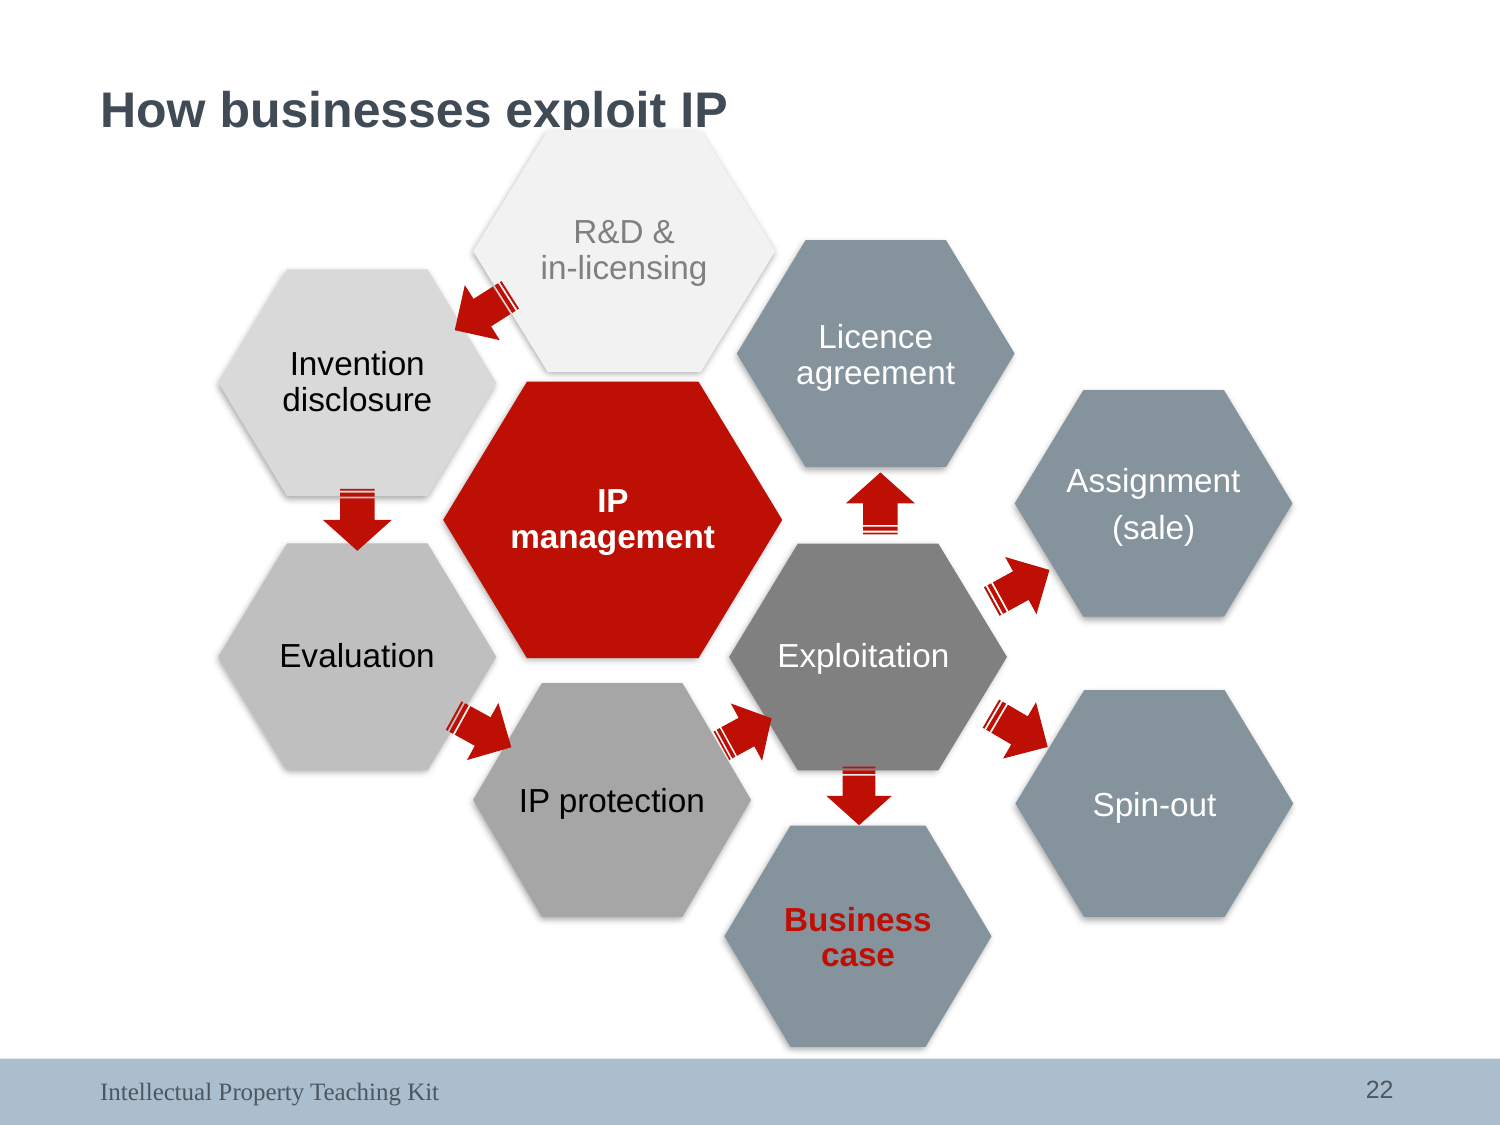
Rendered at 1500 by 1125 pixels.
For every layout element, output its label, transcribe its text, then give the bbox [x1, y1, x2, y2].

text_box Business case [724, 925, 992, 1047]
text_box 22 [1269, 1070, 1394, 1106]
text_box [218, 129, 1294, 917]
title How businesses exploit IP [100, 76, 1400, 231]
footer Intellectual Property Teaching Kit [100, 1074, 988, 1125]
